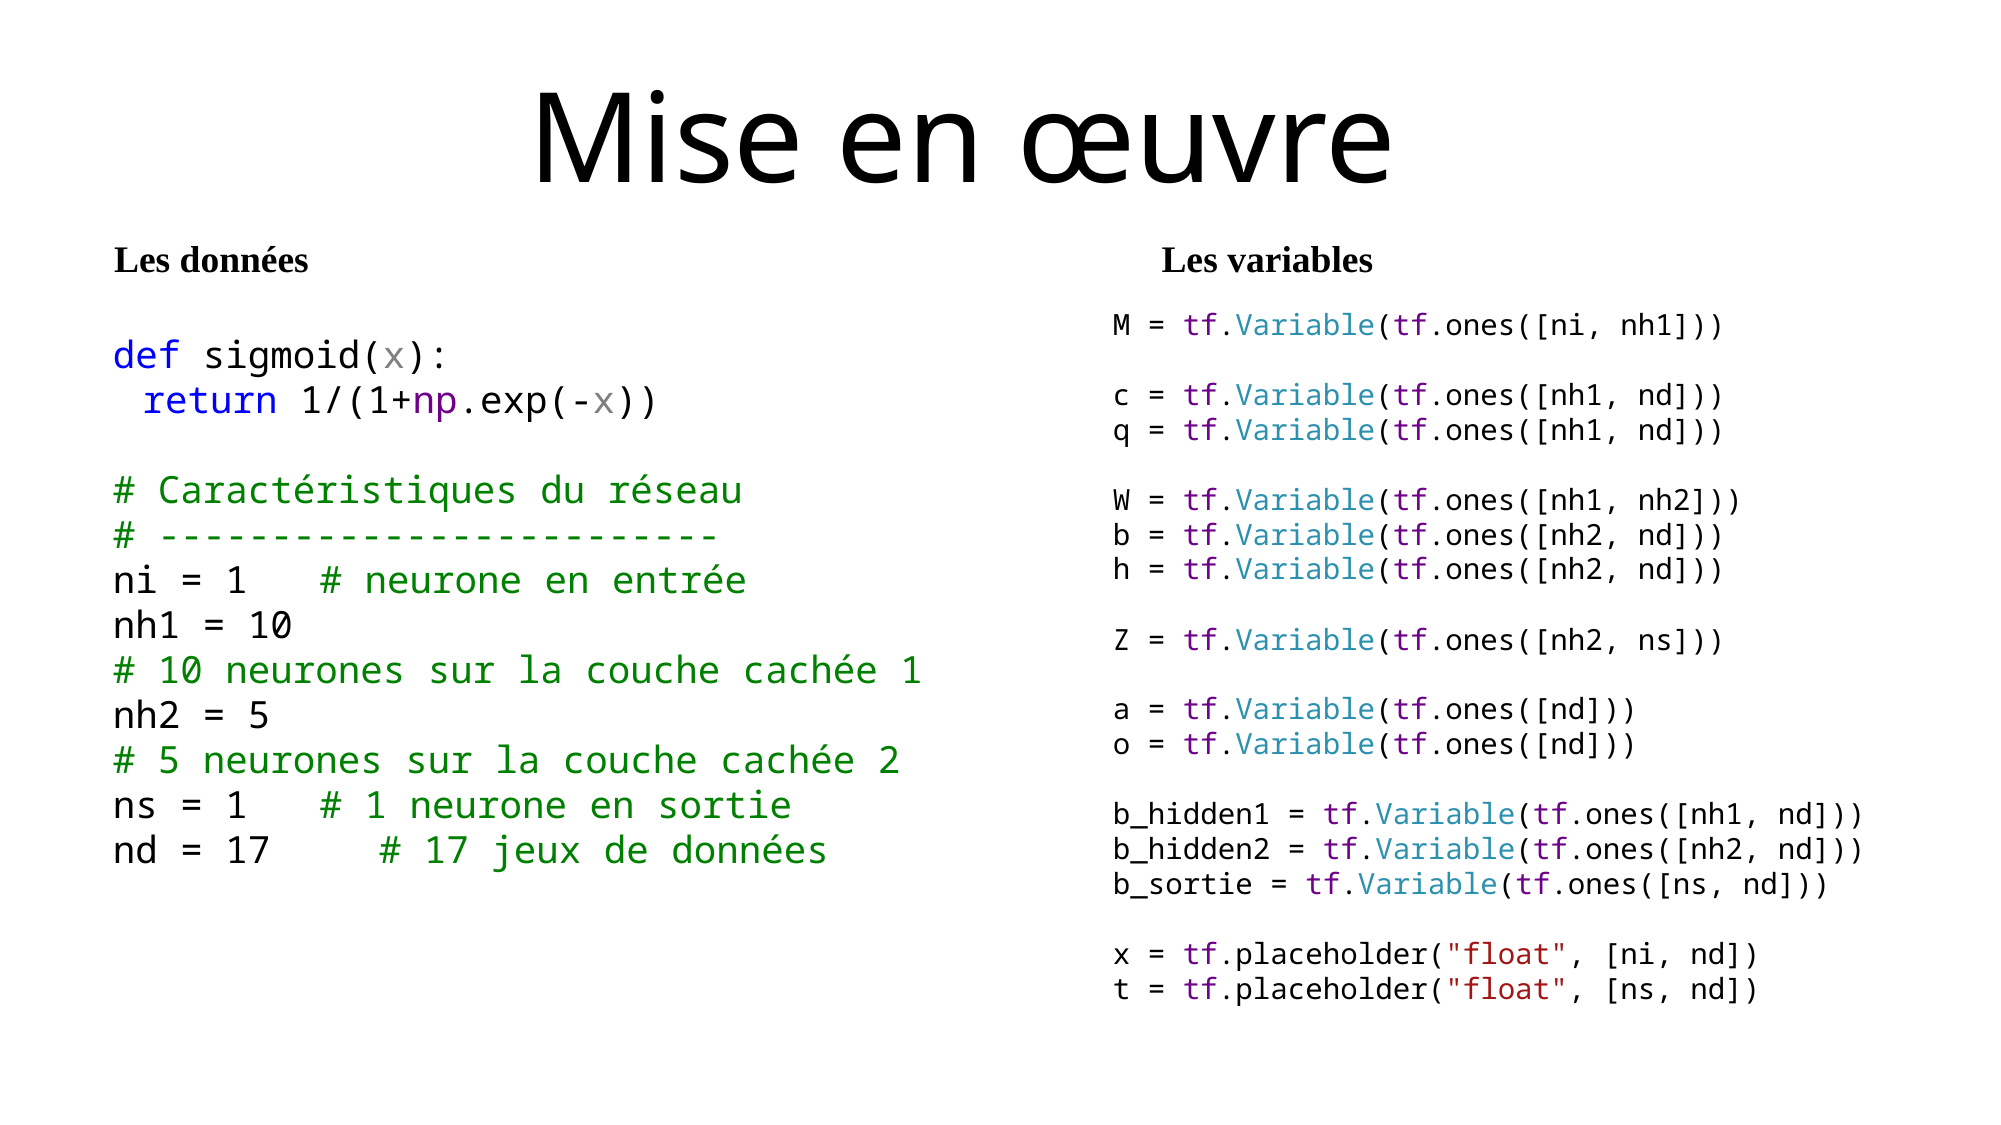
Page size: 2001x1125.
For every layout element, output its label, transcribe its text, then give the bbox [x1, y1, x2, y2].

text_box Les variables [1146, 227, 1398, 288]
text_box Les données [99, 227, 334, 288]
text_box M = tf.Variable(tf.ones([ni, nh1])) c = tf.Variable(tf.ones([nh1, nd])) q = tf.Variable(tf.ones([nh1, nd])) W = tf.Variable(tf.ones([nh1, nh2])) b = tf.Variable(tf.ones([nh2, nd])) h = tf.Variable(tf.ones([nh2, nd])) Z = tf.Variable(tf.ones([nh2, ns])) a = tf.Variable(tf.ones([nd])) o = tf.Variable(tf.ones([nd])) b_hidden1 = tf.Variable(tf.ones([nh1, nd])) b_hidden2 = tf.Variable(tf.ones([nh2, nd])) b_sortie = tf.Variable(tf.ones([ns, nd])) x = tf.placeholder("float", [ni, nd]) t = tf.placeholder("float", [ns, nd]) [1098, 298, 2000, 1013]
text_box def sigmoid(x): return 1/(1+np.exp(-x)) # Caractéristiques du réseau # ------------------------- ni = 1 # neurone en entrée nh1 = 10 # 10 neurones sur la couche cachée 1 nh2 = 5 # 5 neurones sur la couche cachée 2 ns = 1 # 1 neurone en sortie nd = 17 # 17 jeux de données [98, 323, 1098, 879]
text_box Mise en œuvre [116, 0, 1842, 218]
